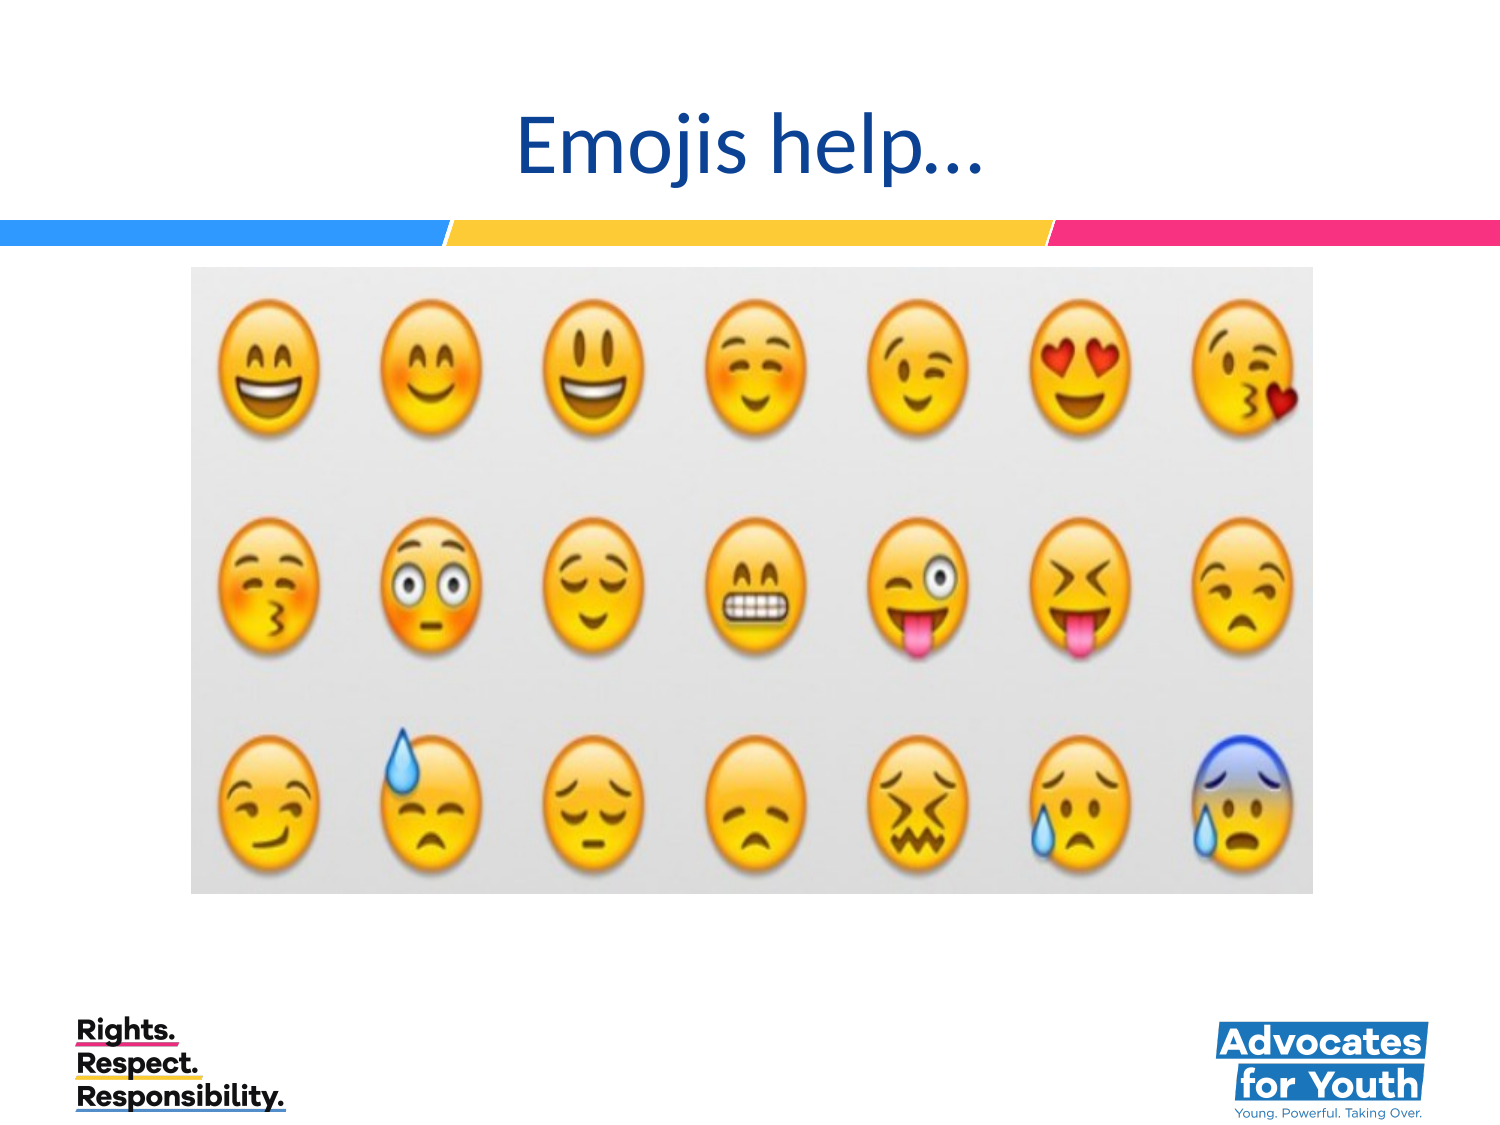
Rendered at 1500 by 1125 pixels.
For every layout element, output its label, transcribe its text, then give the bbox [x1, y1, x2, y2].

title Emojis help… [75, 45, 1425, 233]
picture [0, 207, 1500, 258]
picture [191, 266, 1313, 894]
